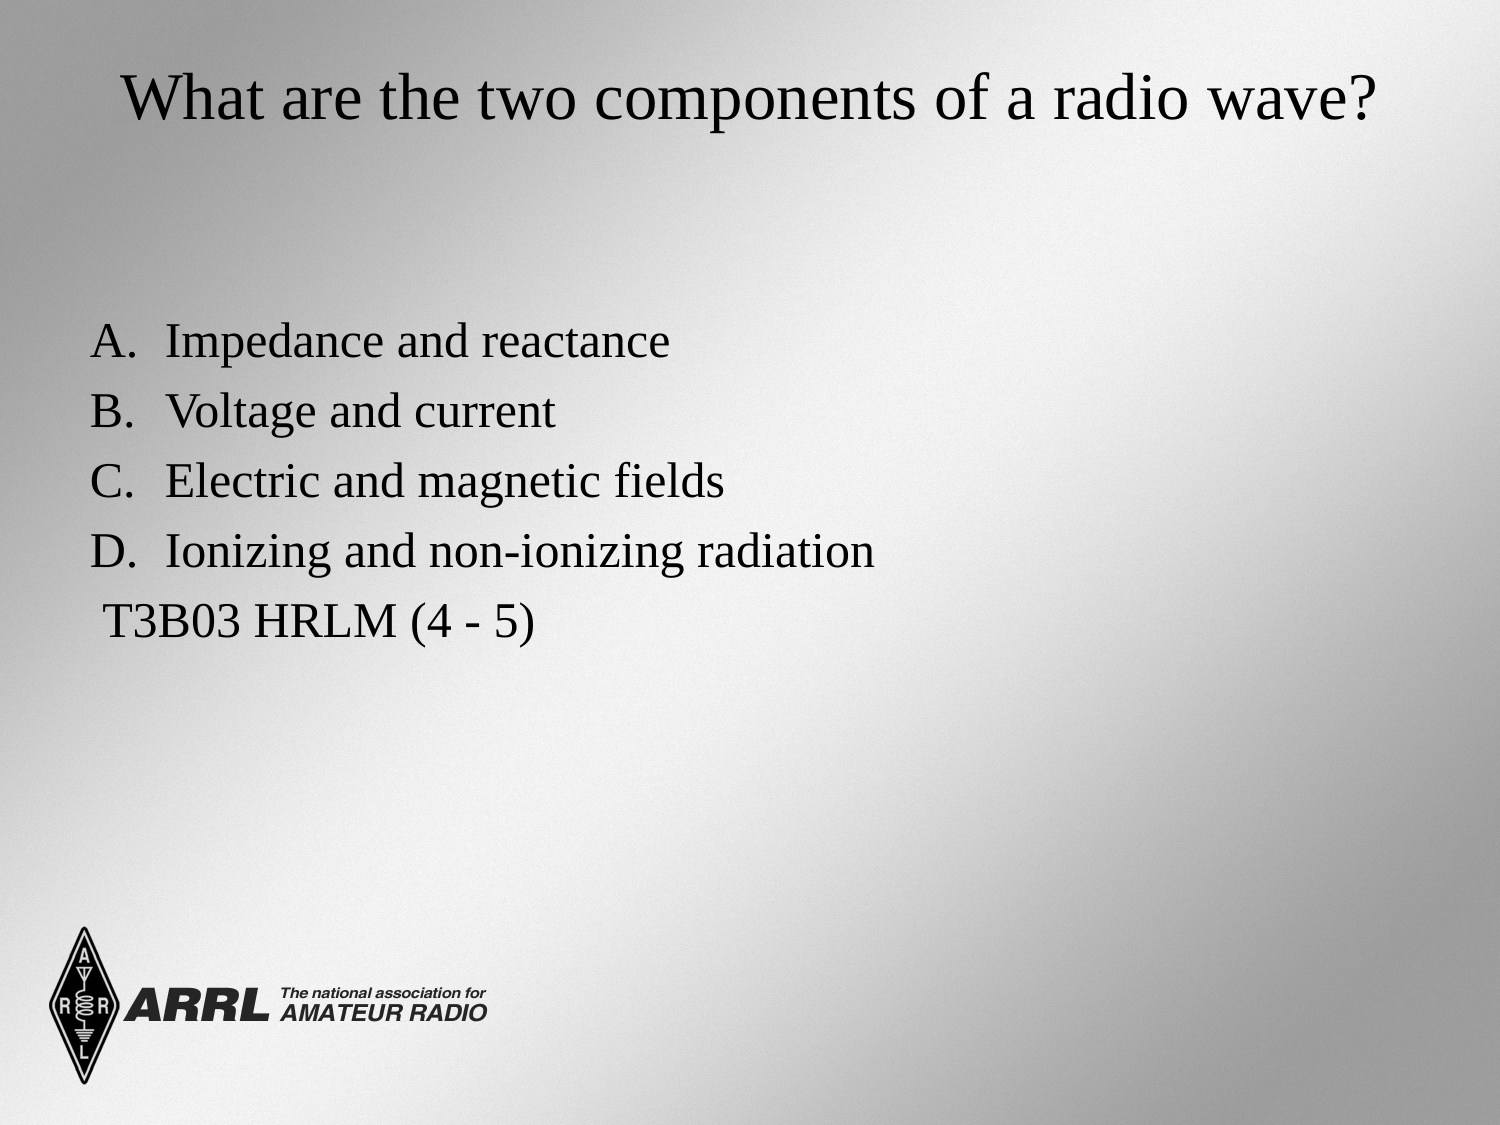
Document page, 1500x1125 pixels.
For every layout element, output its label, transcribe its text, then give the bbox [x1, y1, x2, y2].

list Impedance and reactance Voltage and current Electric and magnetic fields Ionizing and non-ionizing radiation T3B03 HRLM (4 - 5) [75, 299, 1425, 1005]
title What are the two components of a radio wave? [75, 45, 1425, 233]
picture [0, 0, 1500, 1125]
